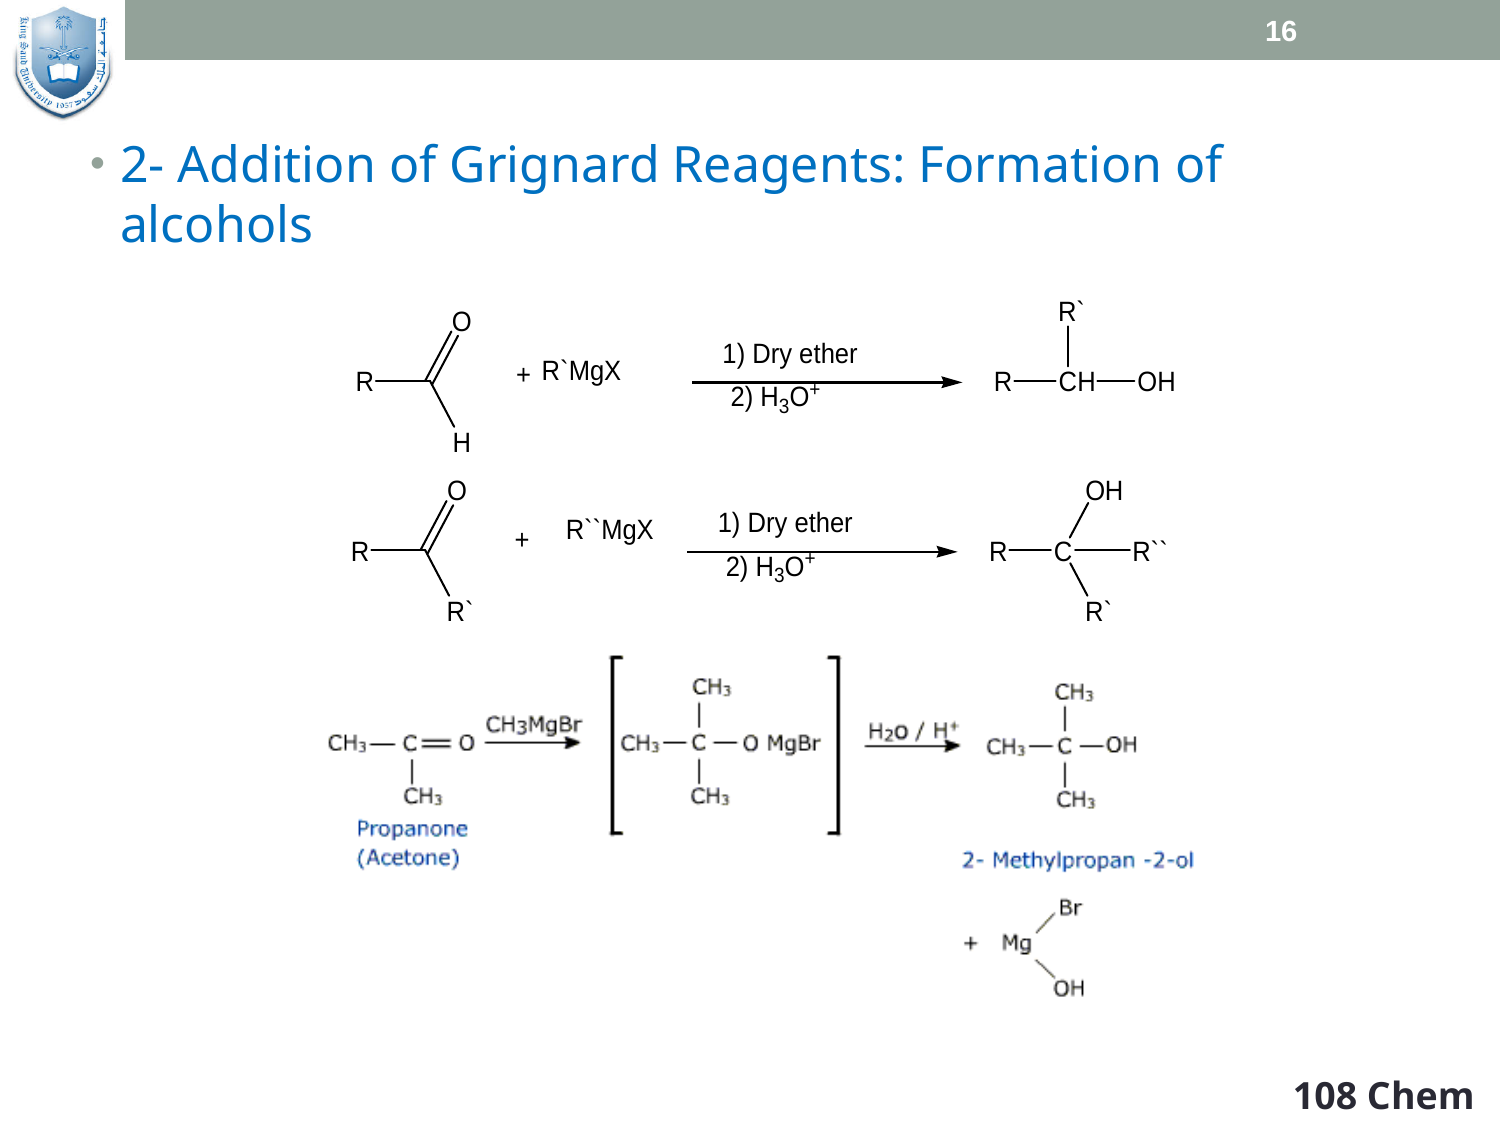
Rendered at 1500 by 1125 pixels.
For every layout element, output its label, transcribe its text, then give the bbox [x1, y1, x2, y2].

text_box 108 Chem [1278, 1064, 1490, 1125]
picture [324, 649, 1202, 1004]
slide_number 16 [1250, 3, 1425, 57]
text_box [350, 299, 1176, 622]
list 2- Addition of Grignard Reagents: Formation of alcohols [75, 125, 1425, 1013]
picture [0, 0, 126, 126]
